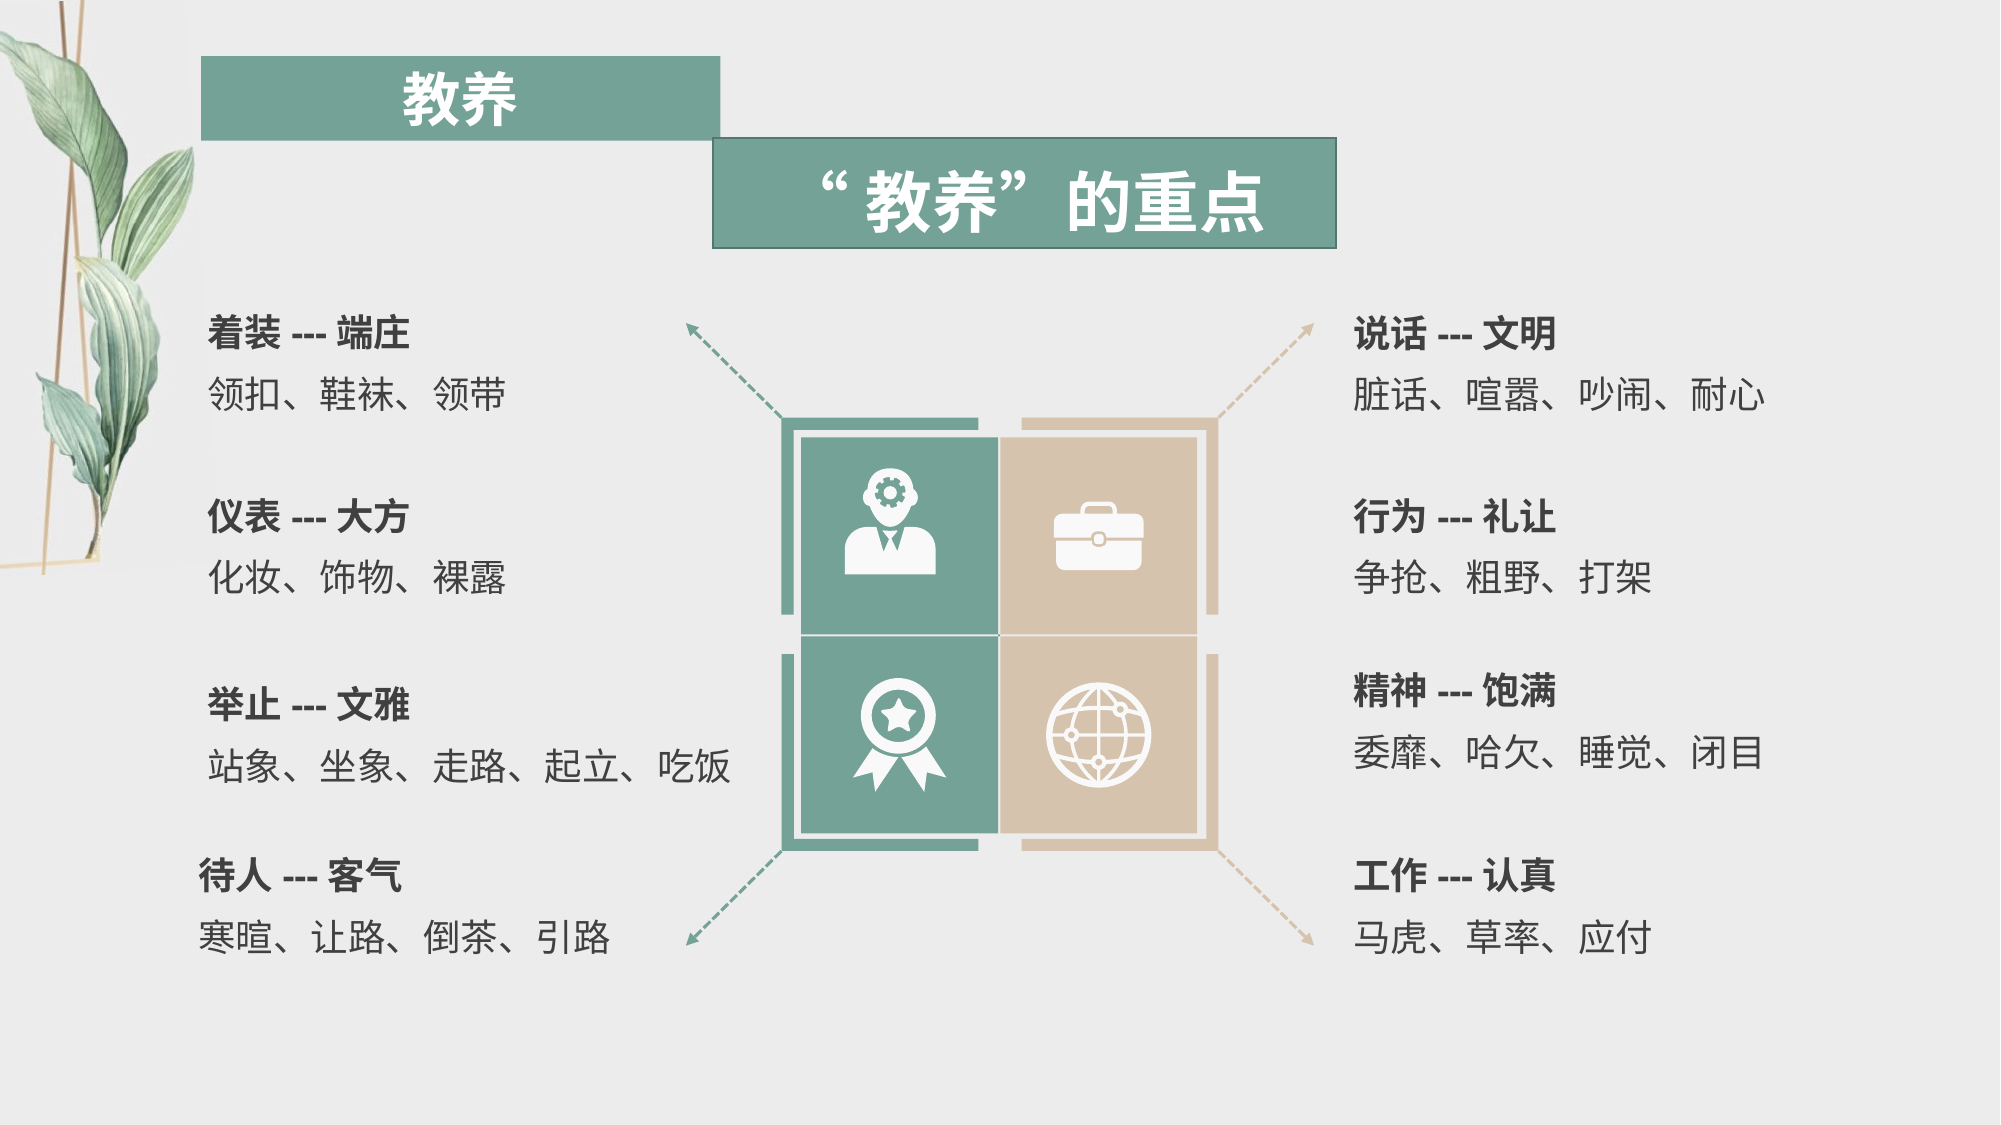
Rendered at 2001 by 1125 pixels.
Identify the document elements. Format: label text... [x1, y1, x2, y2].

text_box [781, 607, 794, 615]
text_box 仪表---大方 化妆、饰物、裸露 [192, 476, 950, 607]
text_box 工作---认真 马虎、草率、应付 [1338, 835, 2000, 966]
text_box [1000, 437, 1198, 635]
text_box [1218, 850, 1315, 946]
text_box [781, 654, 794, 664]
text_box [781, 417, 979, 476]
text_box 说话---文明 脏话、喧嚣、吵闹、耐心 [1338, 293, 2000, 424]
text_box 行为---礼让 争抢、粗野、打架 [1338, 476, 2000, 607]
text_box [1000, 636, 1198, 834]
text_box [781, 796, 794, 835]
text_box “教养”的重点 [712, 137, 1337, 249]
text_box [852, 678, 947, 792]
text_box [801, 437, 999, 635]
text_box 着装---端庄 领扣、鞋袜、领带 [192, 293, 950, 424]
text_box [1053, 501, 1144, 571]
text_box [844, 468, 936, 575]
text_box [801, 636, 999, 834]
text_box 待人---客气 寒暄、让路、倒茶、引路 [183, 835, 941, 966]
text_box 举止---文雅 站象、坐象、走路、起立、吃饭 [192, 664, 950, 796]
text_box [1021, 654, 1219, 851]
text_box [941, 838, 979, 851]
picture [0, 0, 216, 578]
text_box [1218, 323, 1315, 418]
text_box 精神---饱满 委靡、哈欠、睡觉、闭目 [1338, 651, 2000, 782]
text_box [1046, 682, 1152, 788]
text_box [1021, 417, 1219, 615]
